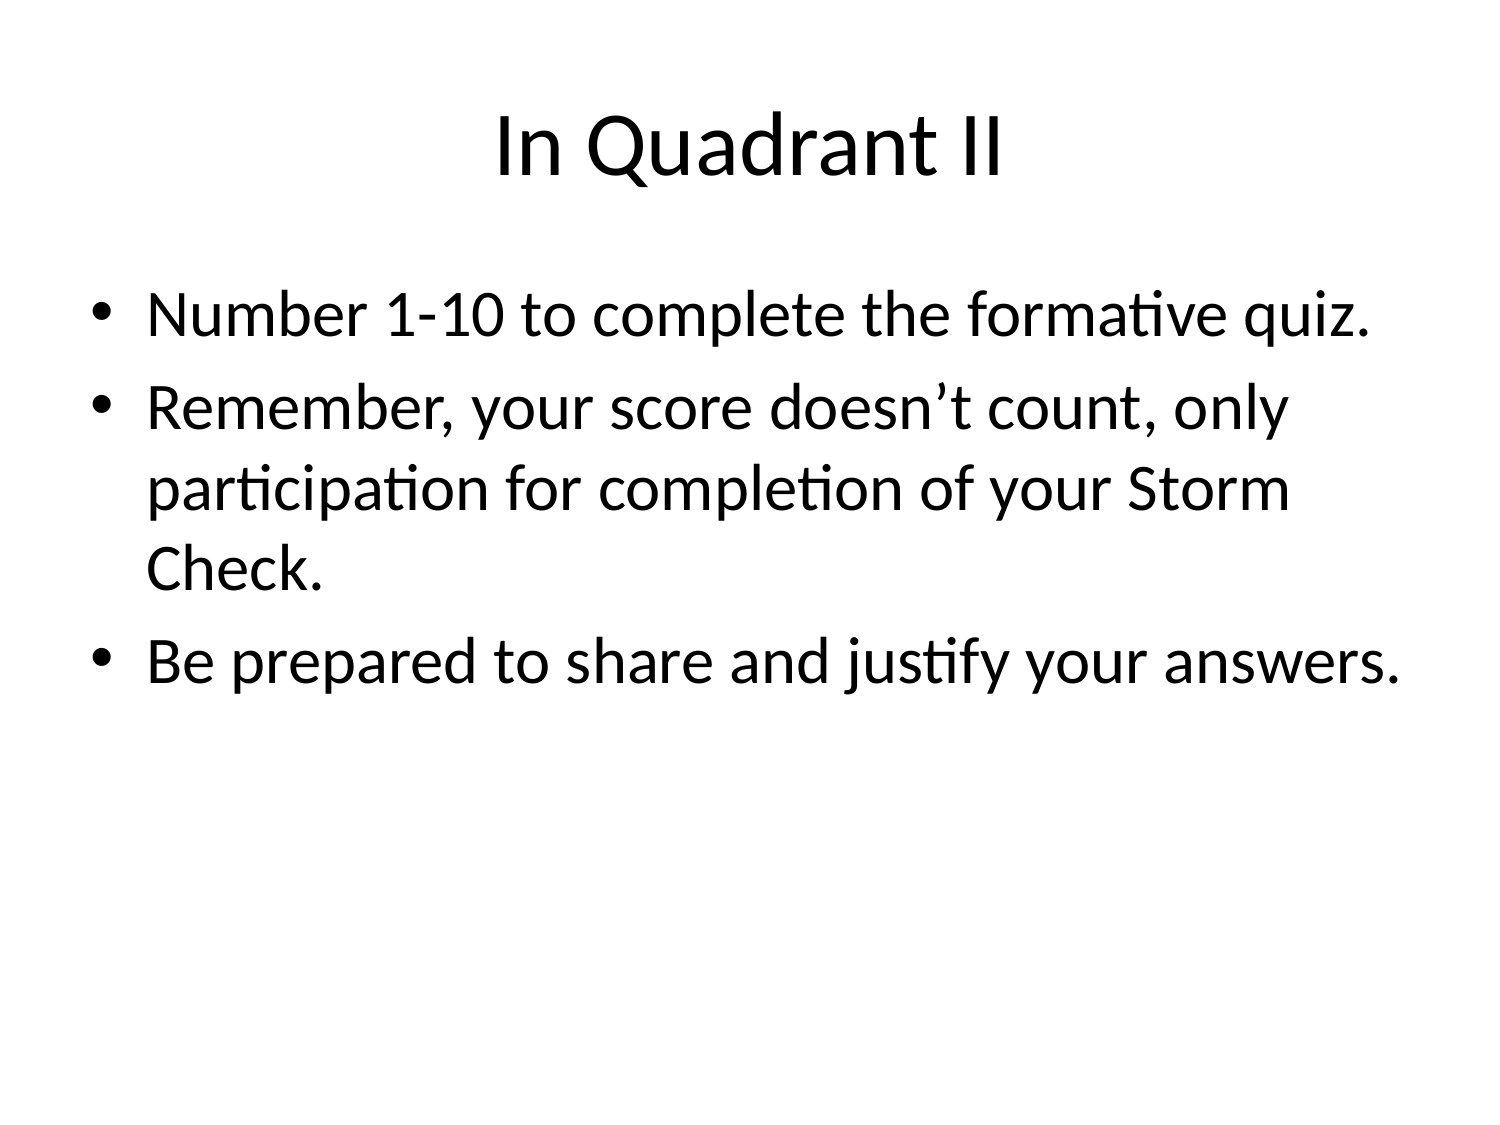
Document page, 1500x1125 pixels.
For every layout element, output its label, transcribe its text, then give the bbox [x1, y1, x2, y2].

title In Quadrant II [75, 45, 1425, 233]
list Number 1-10 to complete the formative quiz. Remember, your score doesn’t count, only participation for completion of your Storm Check. Be prepared to share and justify your answers. [75, 262, 1425, 1005]
